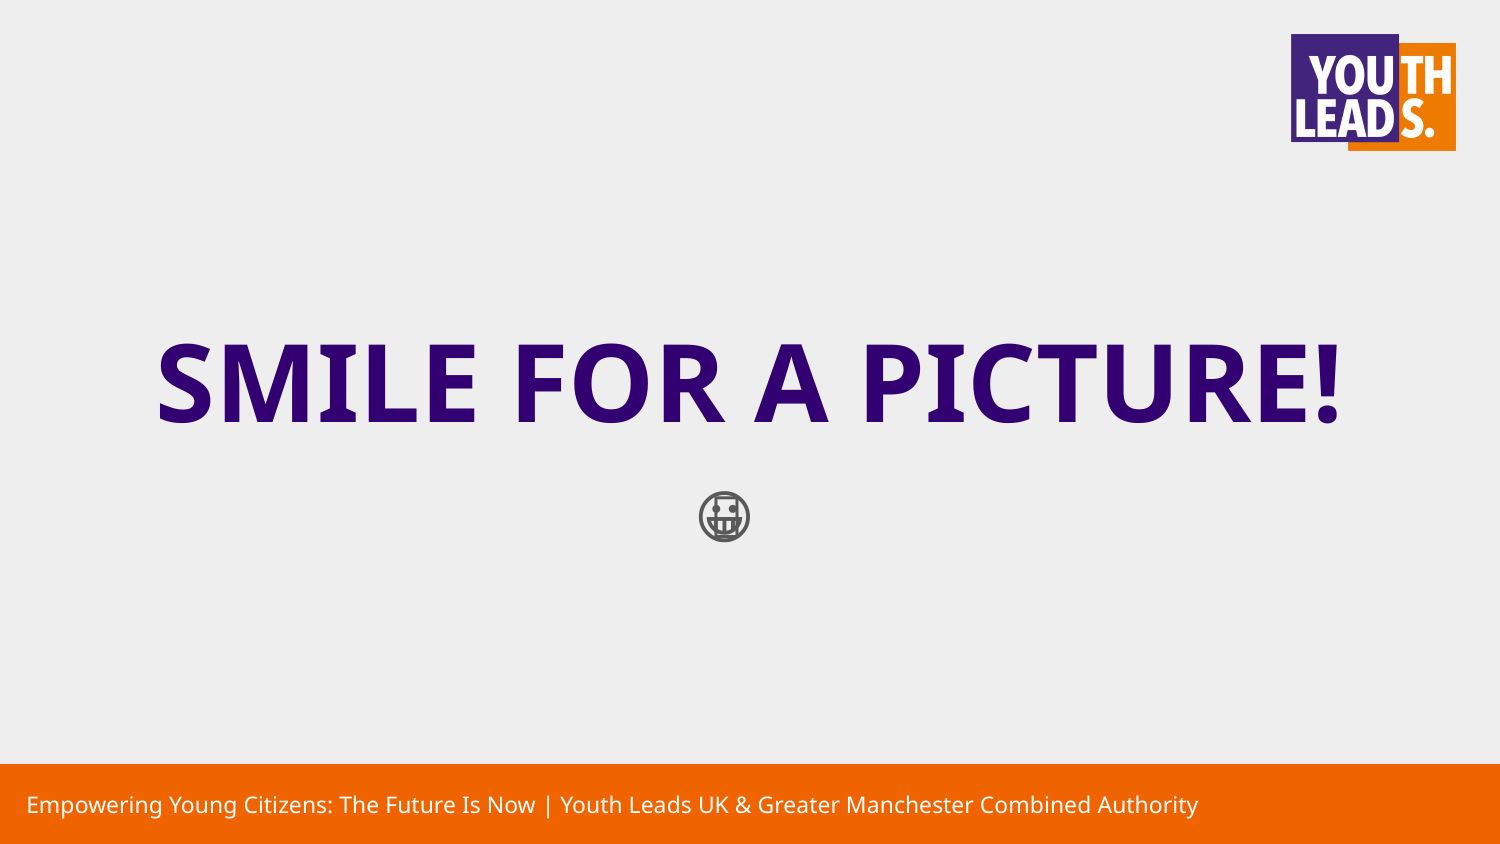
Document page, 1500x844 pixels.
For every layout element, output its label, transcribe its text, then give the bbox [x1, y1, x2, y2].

title SMILE FOR A PICTURE! [51, 122, 1449, 459]
picture [1291, 34, 1456, 151]
subtitle 📸 😀 [51, 464, 1449, 595]
